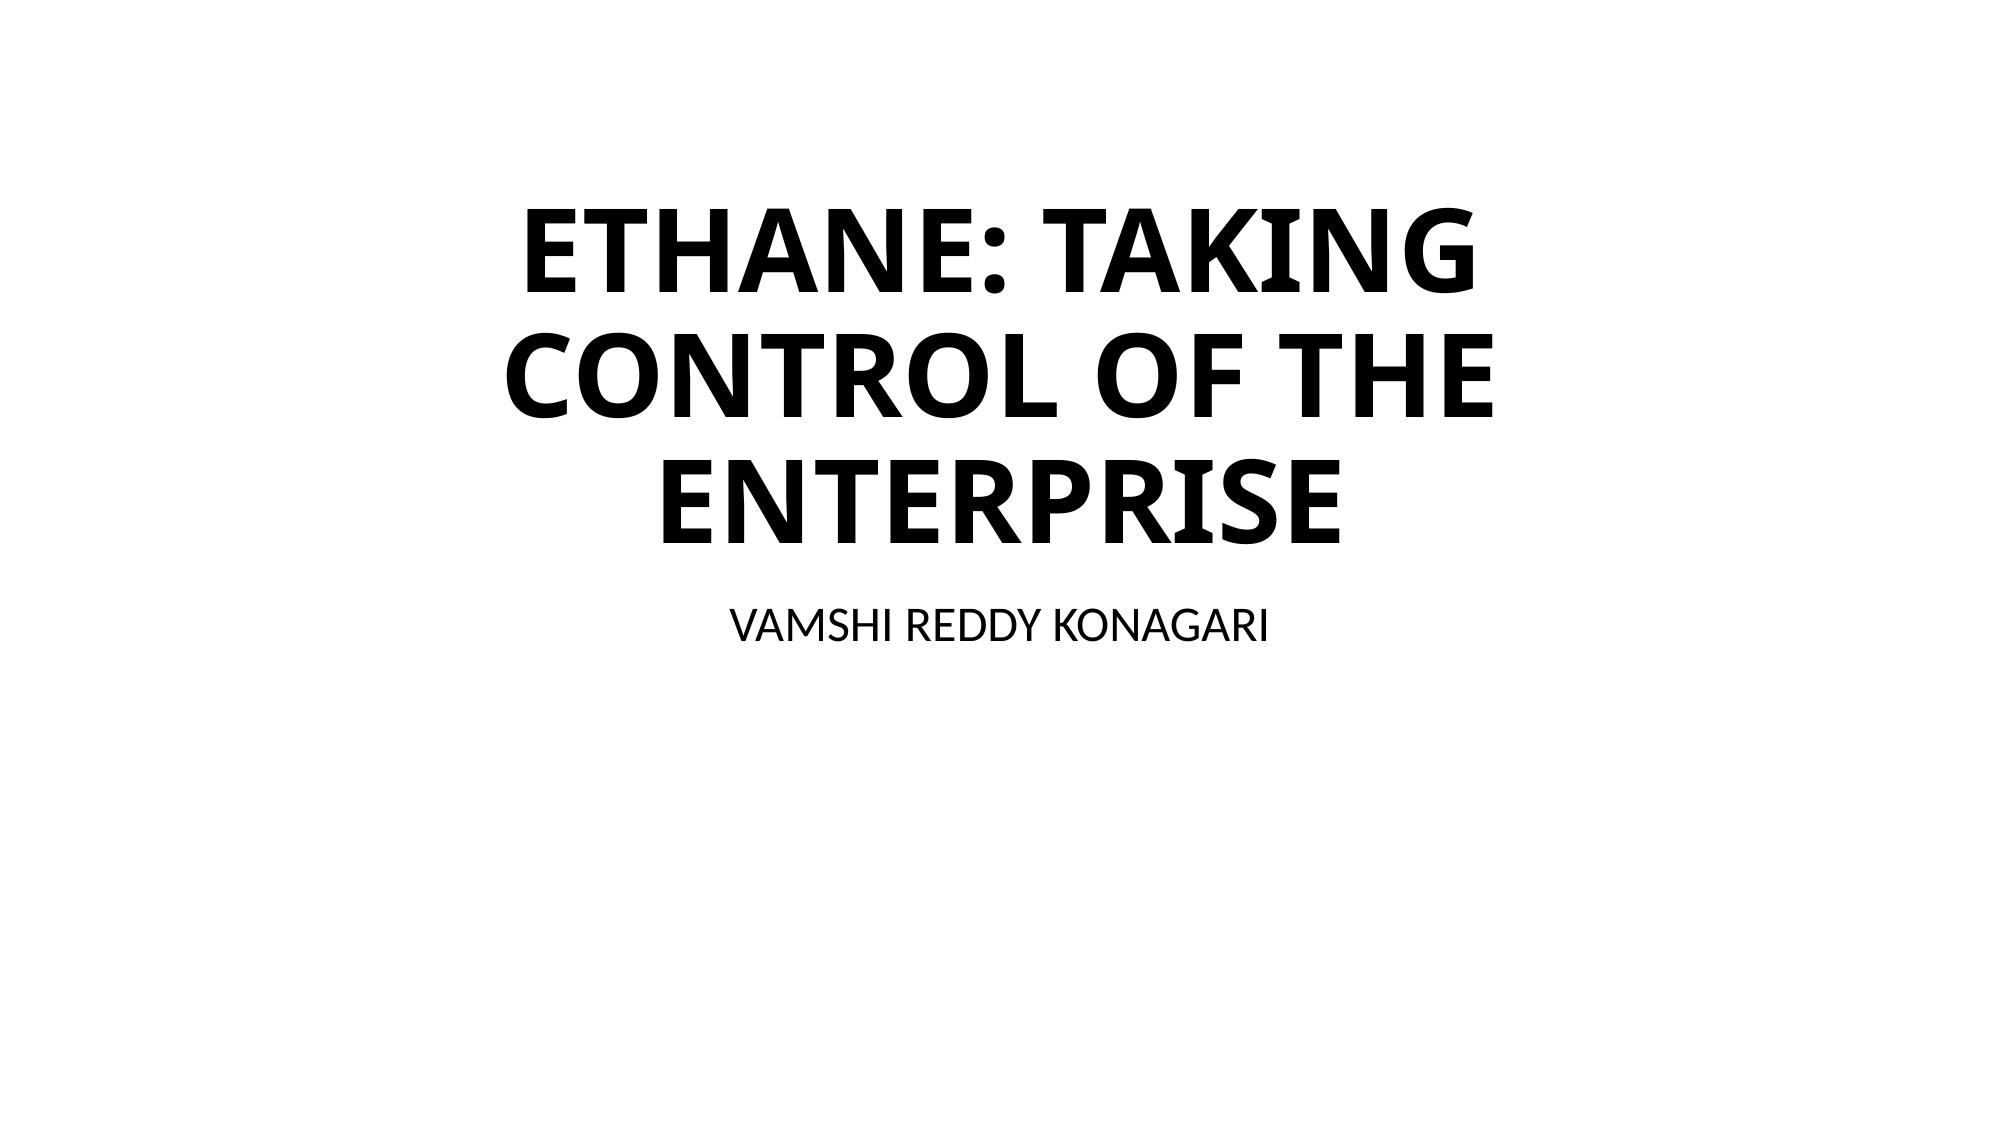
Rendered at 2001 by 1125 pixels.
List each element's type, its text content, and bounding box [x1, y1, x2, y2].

subtitle VAMSHI REDDY KONAGARI [249, 590, 1750, 863]
title ETHANE: TAKING CONTROL OF THE ENTERPRISE [249, 184, 1750, 576]
